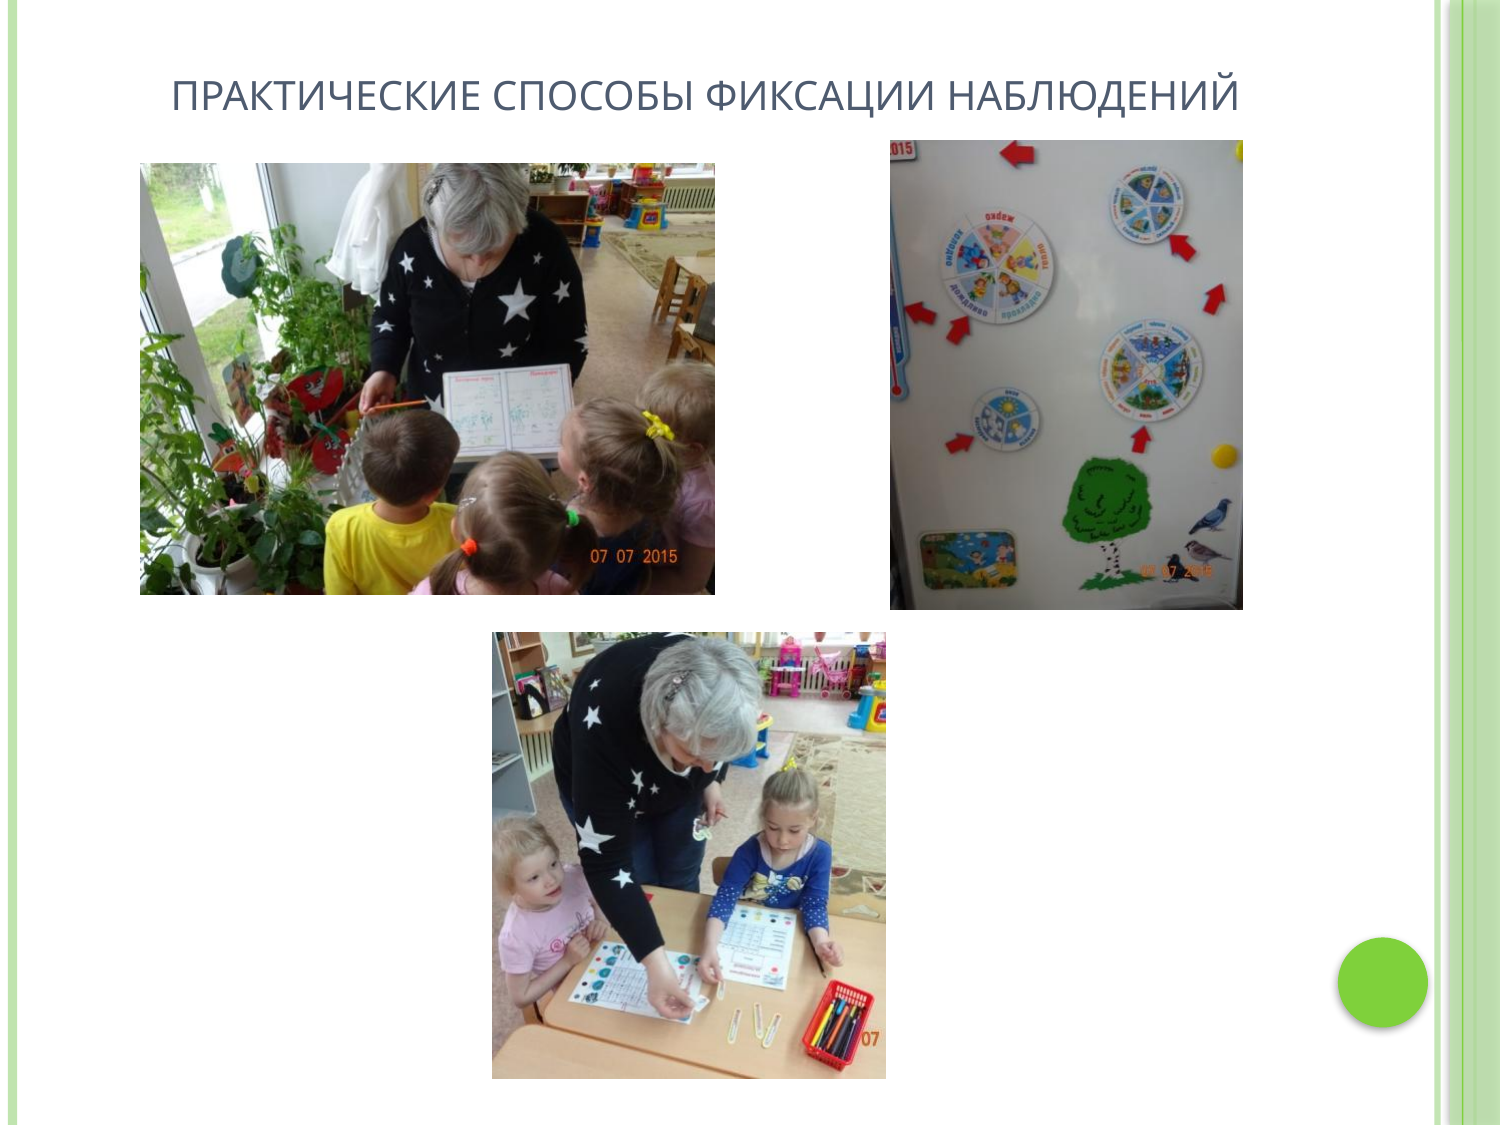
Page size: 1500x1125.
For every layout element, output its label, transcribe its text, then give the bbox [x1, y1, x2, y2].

picture [890, 140, 1243, 610]
picture [491, 632, 886, 1079]
picture [140, 163, 716, 596]
title Практические способы фиксации наблюдений [93, 46, 1319, 141]
